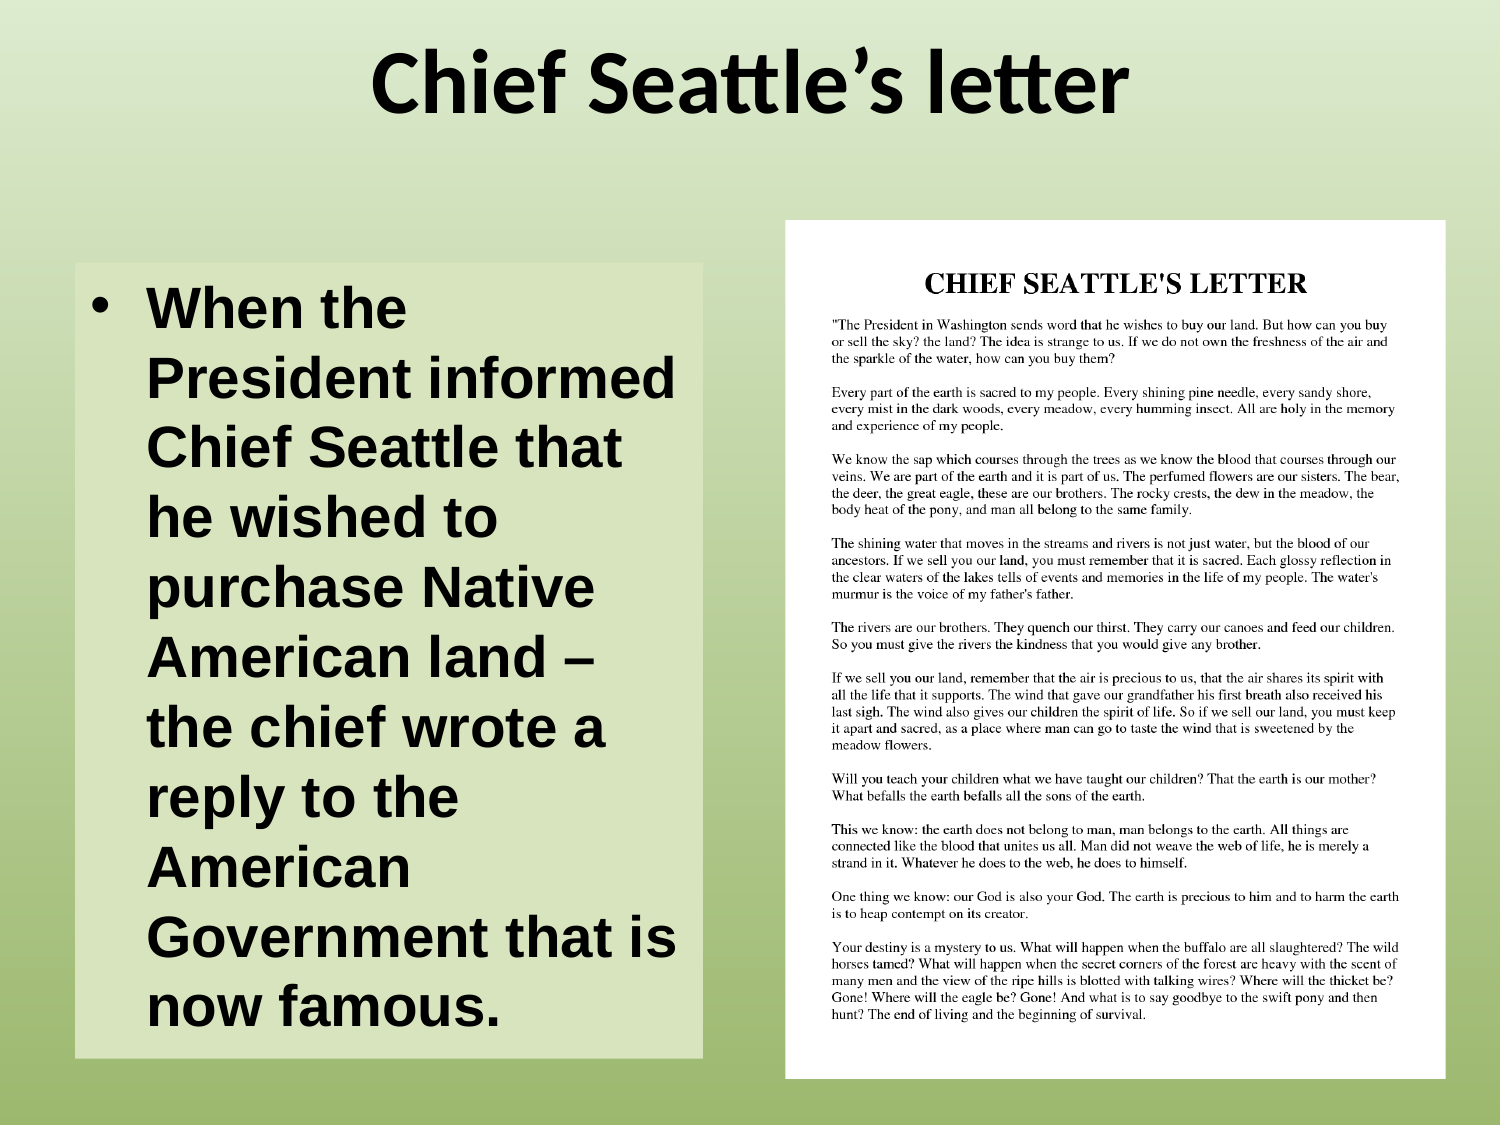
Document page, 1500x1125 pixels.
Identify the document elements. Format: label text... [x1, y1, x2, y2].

picture [785, 219, 1446, 1079]
title Chief Seattle’s letter [76, 0, 1427, 155]
list When the President informed Chief Seattle that he wished to purchase Native American land – the chief wrote a reply to the American Government that is now famous. [75, 262, 703, 1059]
